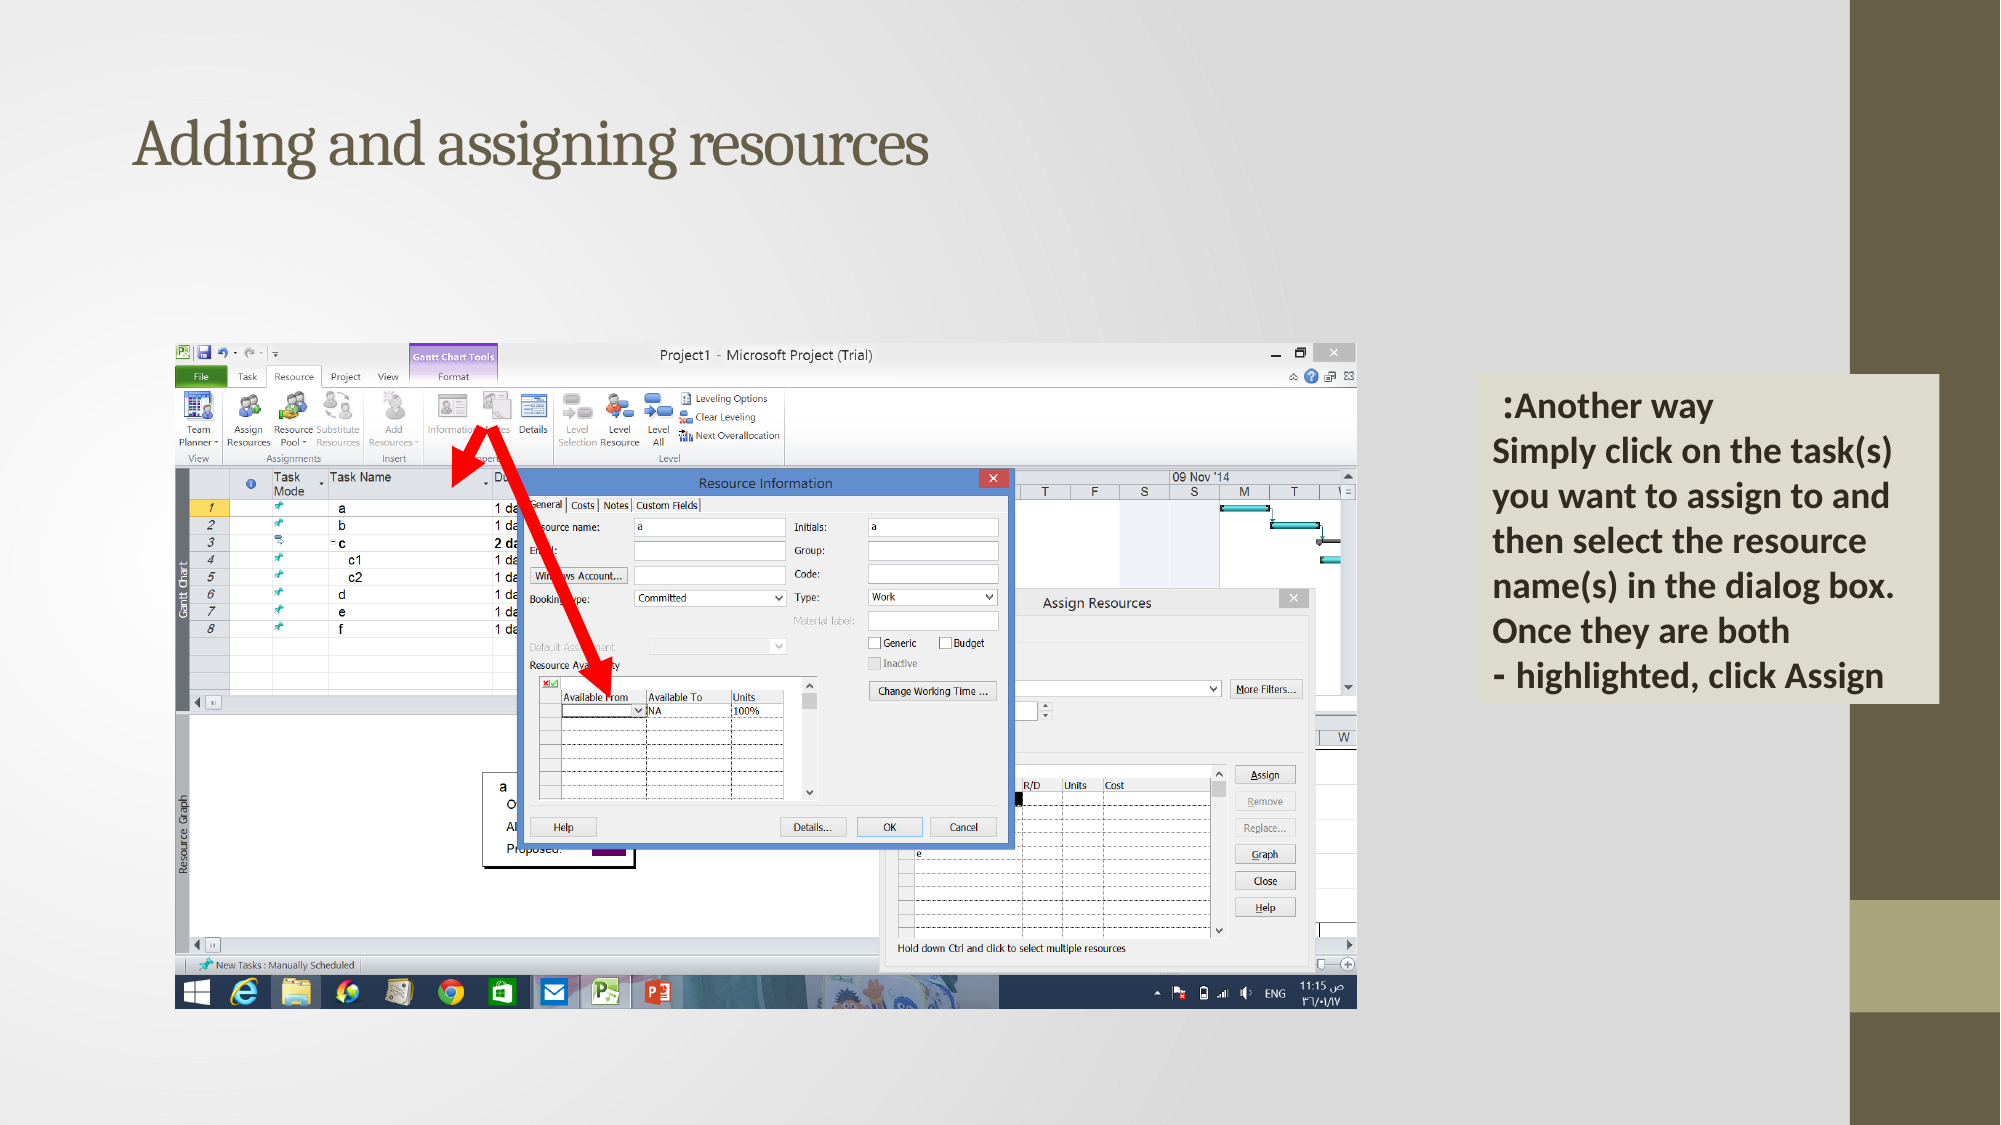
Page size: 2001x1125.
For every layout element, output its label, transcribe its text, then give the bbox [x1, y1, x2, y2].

title Adding and assigning resources [99, 45, 1767, 233]
text_box Another way: Simply click on the task(s) you want to assign to and then select the resource name(s) in the dialog box. Once they are both highlighted, click Assign - [1477, 374, 1940, 704]
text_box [451, 426, 484, 489]
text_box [490, 426, 611, 699]
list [174, 342, 1358, 1009]
